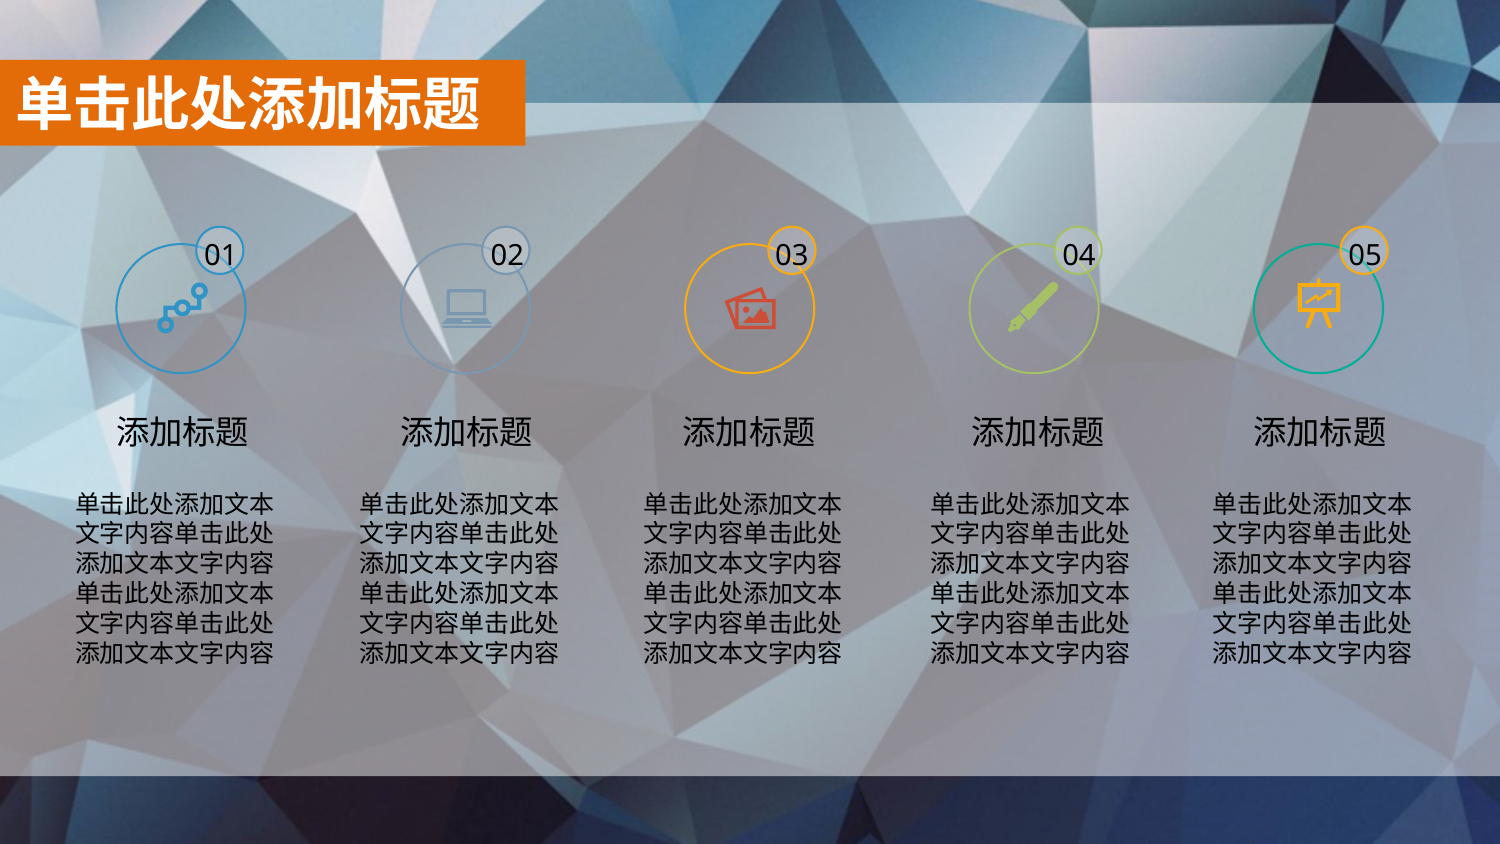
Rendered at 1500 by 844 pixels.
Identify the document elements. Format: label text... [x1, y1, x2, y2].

text_box 单击此处添加标题 [0, 59, 526, 145]
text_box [1212, 214, 1426, 671]
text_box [930, 214, 1144, 671]
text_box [642, 214, 856, 671]
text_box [74, 214, 288, 671]
picture [0, 0, 1500, 102]
picture [0, 777, 1500, 844]
text_box [0, 102, 1500, 777]
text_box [359, 214, 572, 671]
